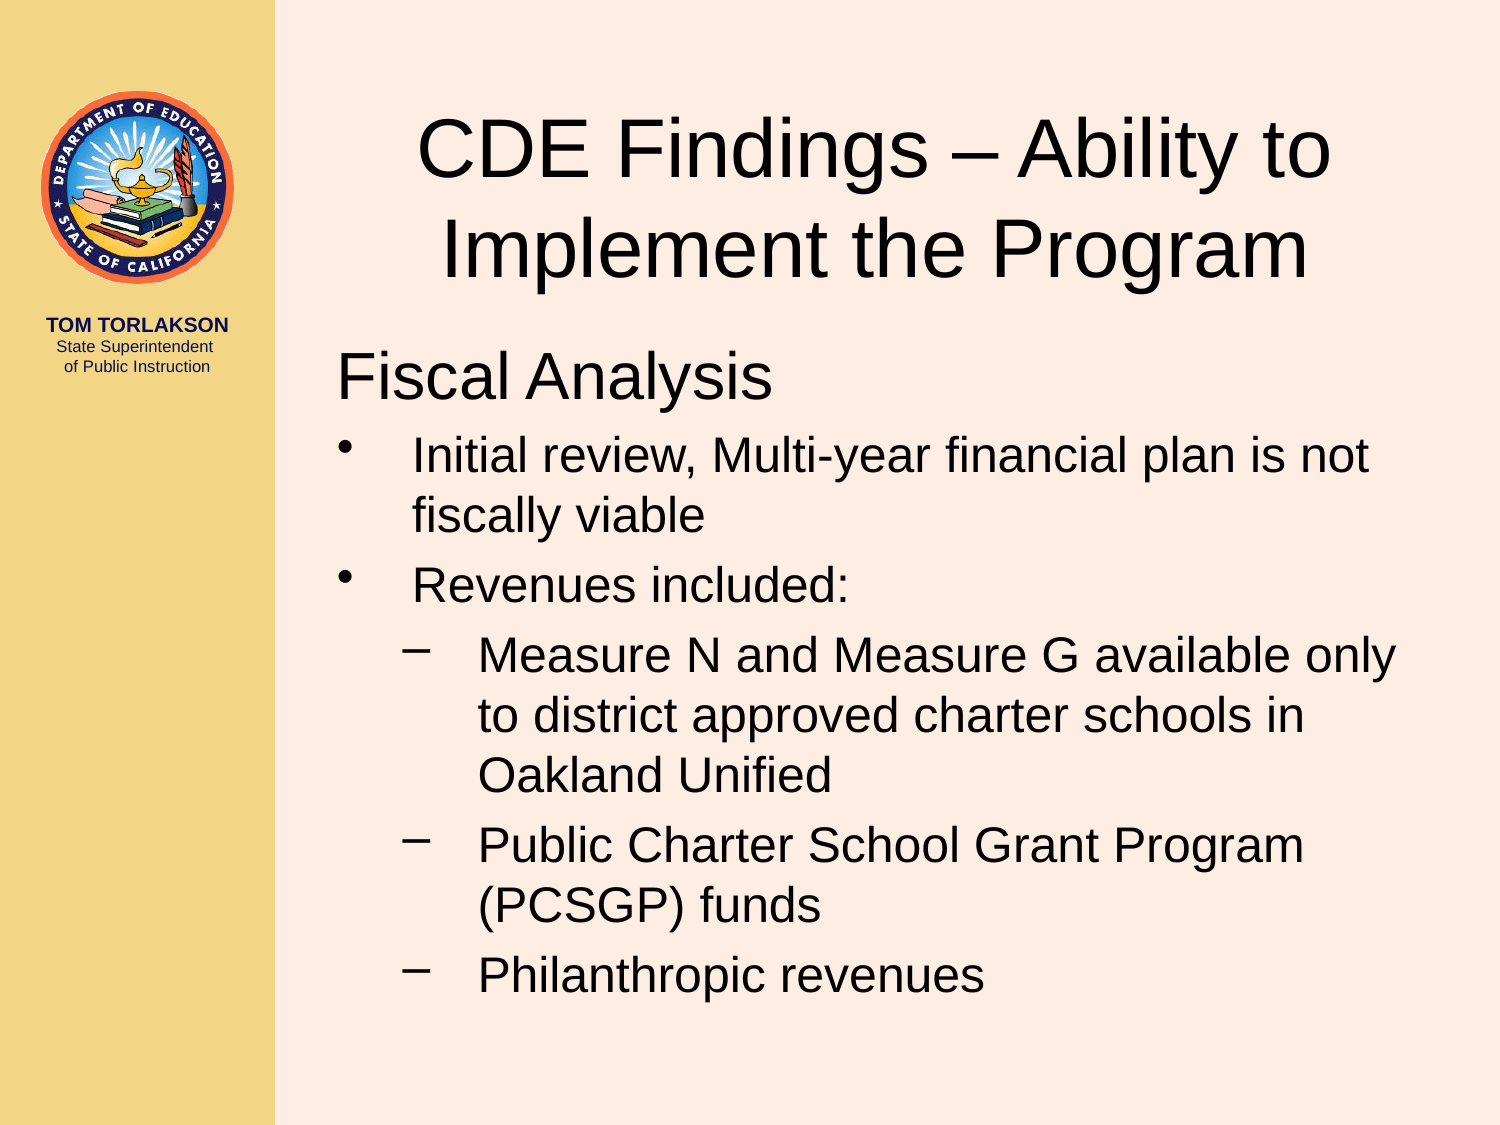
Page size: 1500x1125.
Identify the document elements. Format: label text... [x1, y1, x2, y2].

list Fiscal Analysis Initial review, Multi-year financial plan is not fiscally viable Revenues included: Measure N and Measure G available only to district approved charter schools in Oakland Unified Public Charter School Grant Program (PCSGP) funds Philanthropic revenues [312, 324, 1438, 1000]
title CDE Findings – Ability to Implement the Program [312, 99, 1438, 288]
picture [24, 74, 250, 300]
